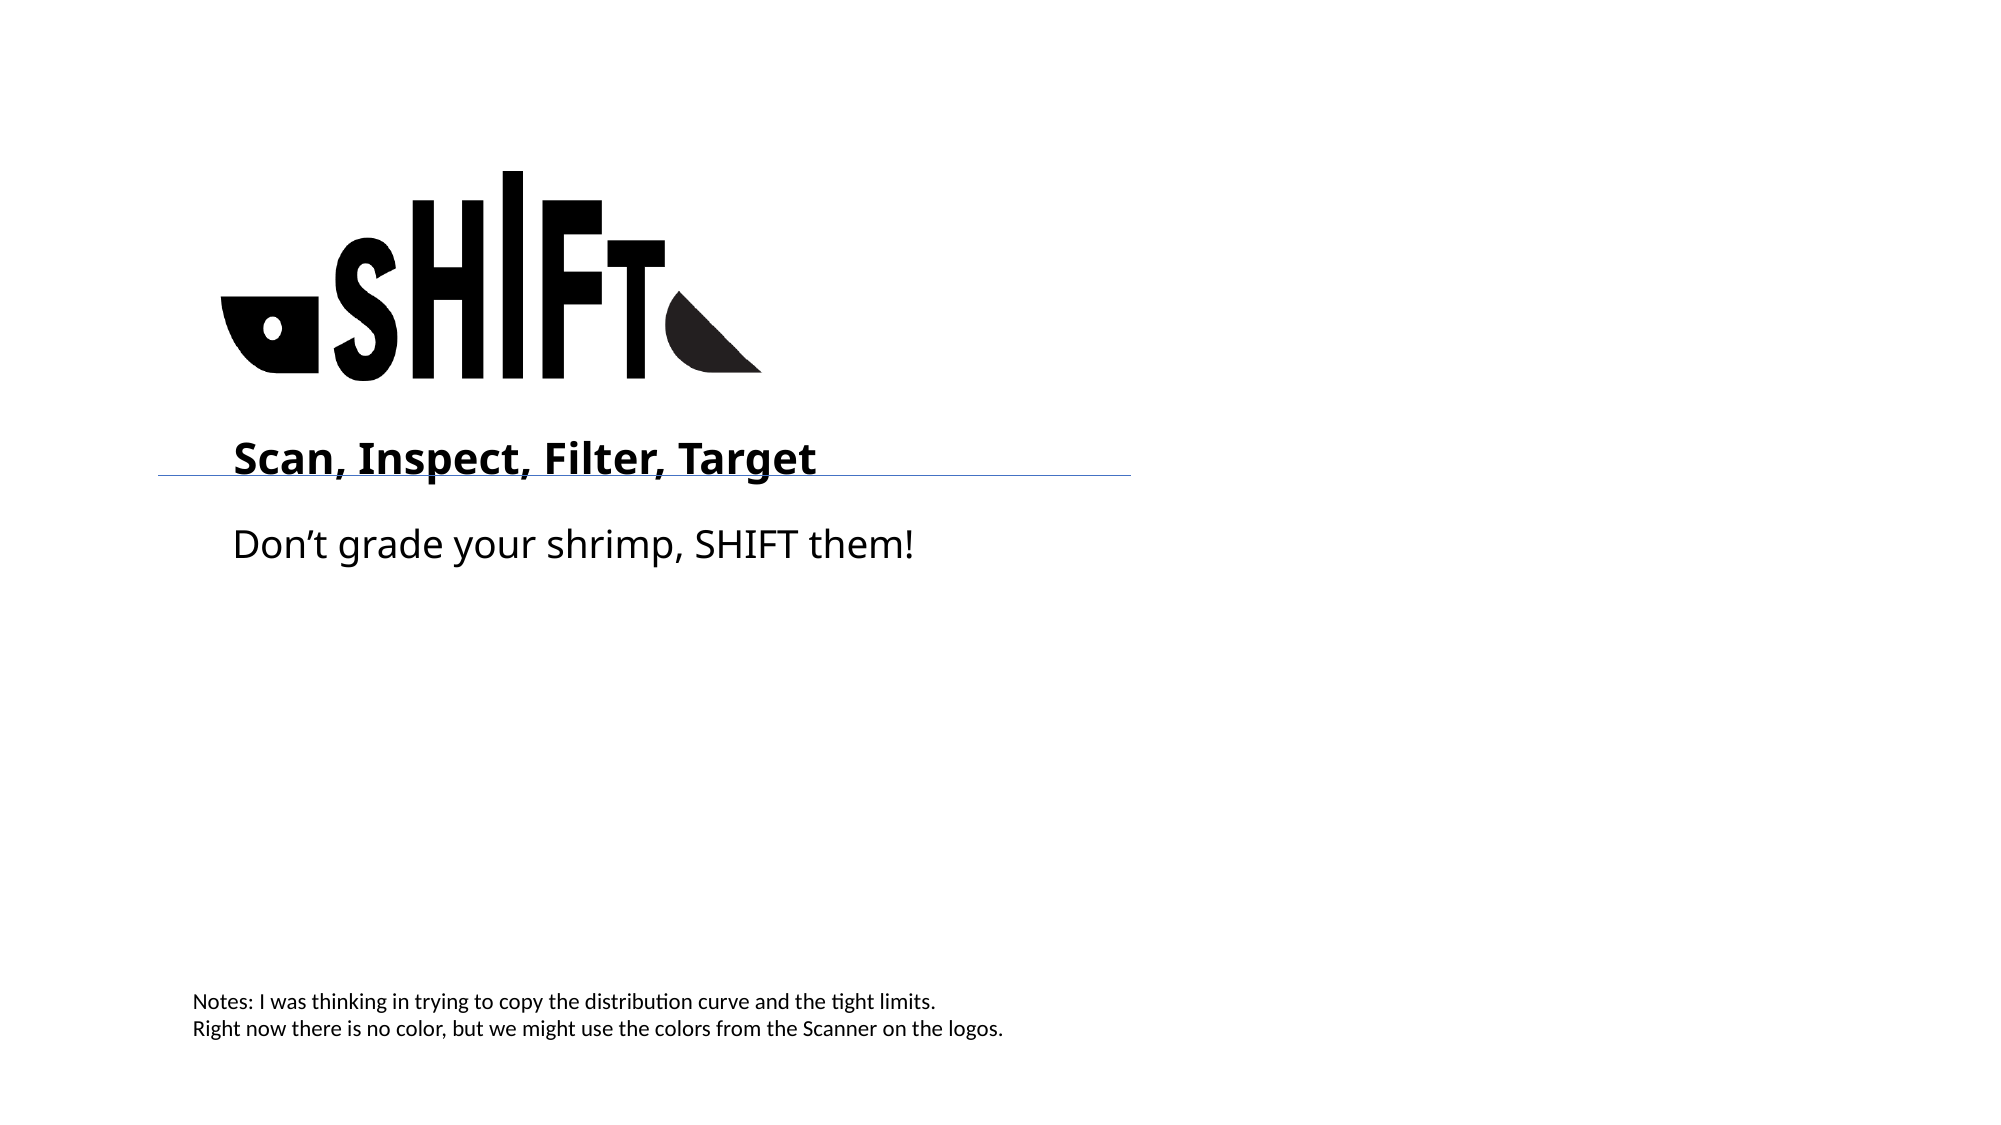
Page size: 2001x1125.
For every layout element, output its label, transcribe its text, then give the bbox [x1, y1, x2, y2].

text_box Scan, Inspect, Filter, Target [219, 414, 1248, 565]
text_box Notes: I was thinking in trying to copy the distribution curve and the tight limits. Right now there is no color, but we might use the colors from the Scanner on the logos. [178, 979, 1584, 1049]
text_box Don’t grade your shrimp, SHIFT them! [217, 504, 1171, 679]
picture [218, 171, 763, 381]
